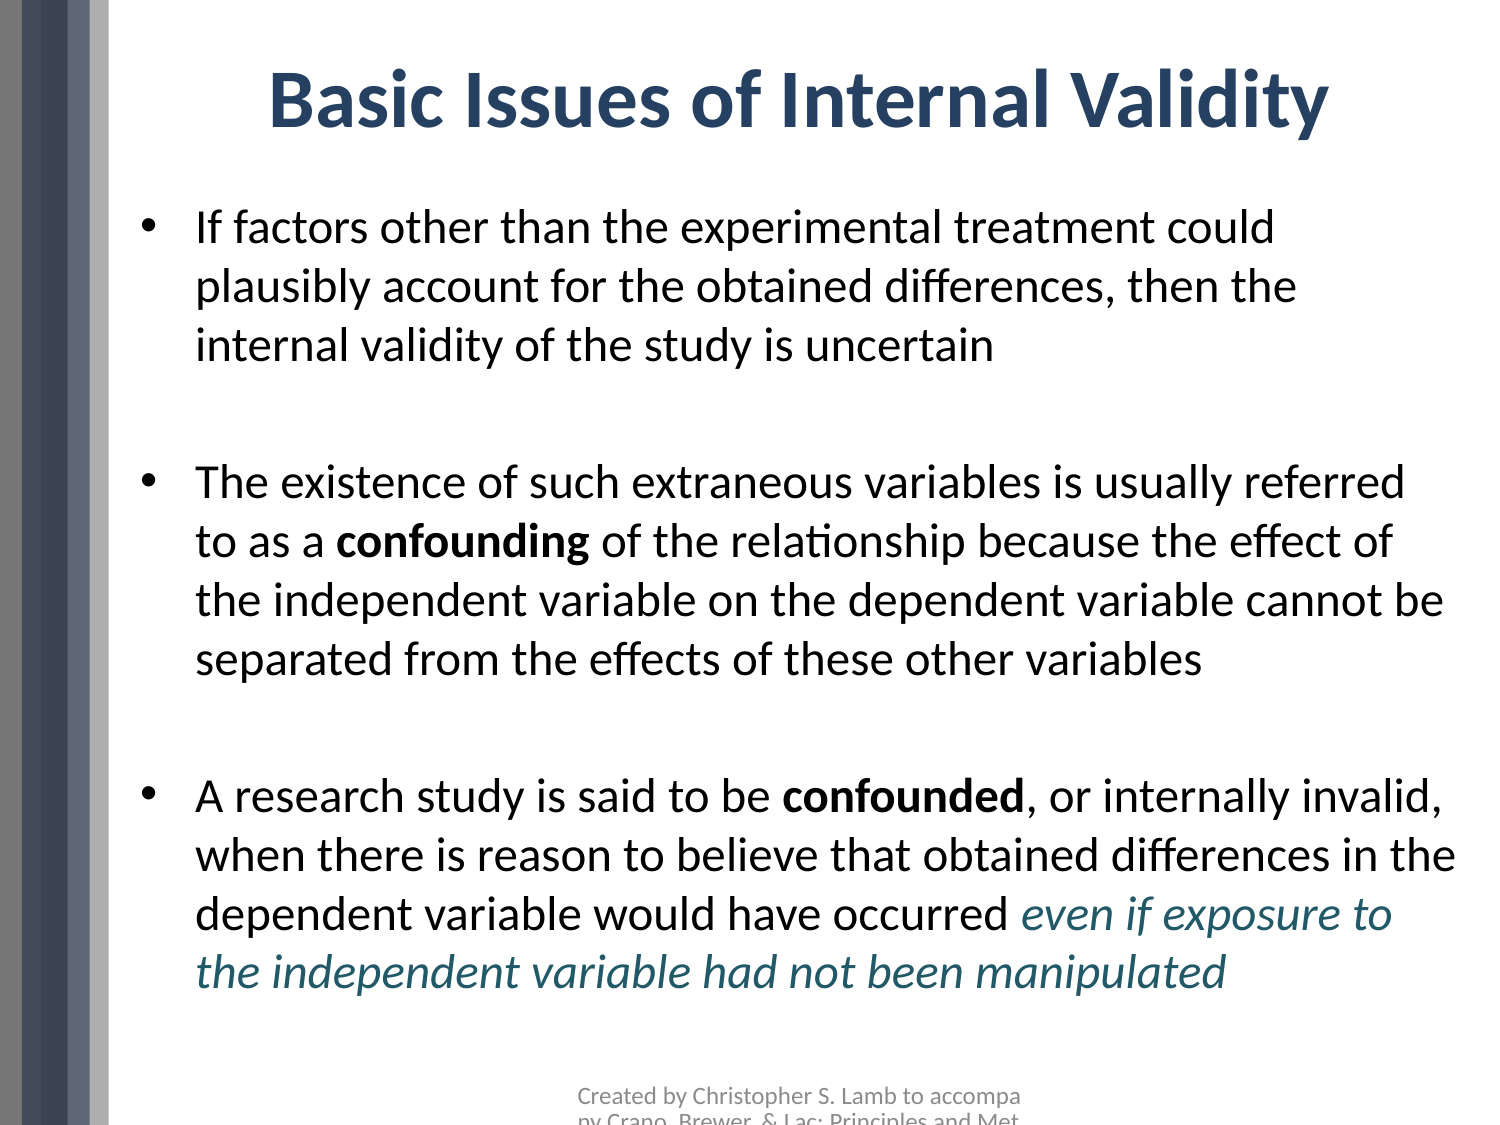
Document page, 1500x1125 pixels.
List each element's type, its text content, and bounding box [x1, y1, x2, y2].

footer Created by Christopher S. Lamb to accompany Crano, Brewer, & Lac: Principles and Methods of Social Research, 3rd Edition, 2015, Routledge/Taylor & Francis [562, 1065, 1038, 1125]
list If factors other than the experimental treatment could plausibly account for the obtained differences, then the internal validity of the study is uncertain The existence of such extraneous variables is usually referred to as a confounding of the relationship because the effect of the independent variable on the dependent variable cannot be separated from the effects of these other variables A research study is said to be confounded, or internally invalid, when there is reason to believe that obtained differences in the dependent variable would have occurred even if exposure to the independent variable had not been manipulated [125, 187, 1475, 1063]
title Basic Issues of Internal Validity [125, 0, 1475, 187]
